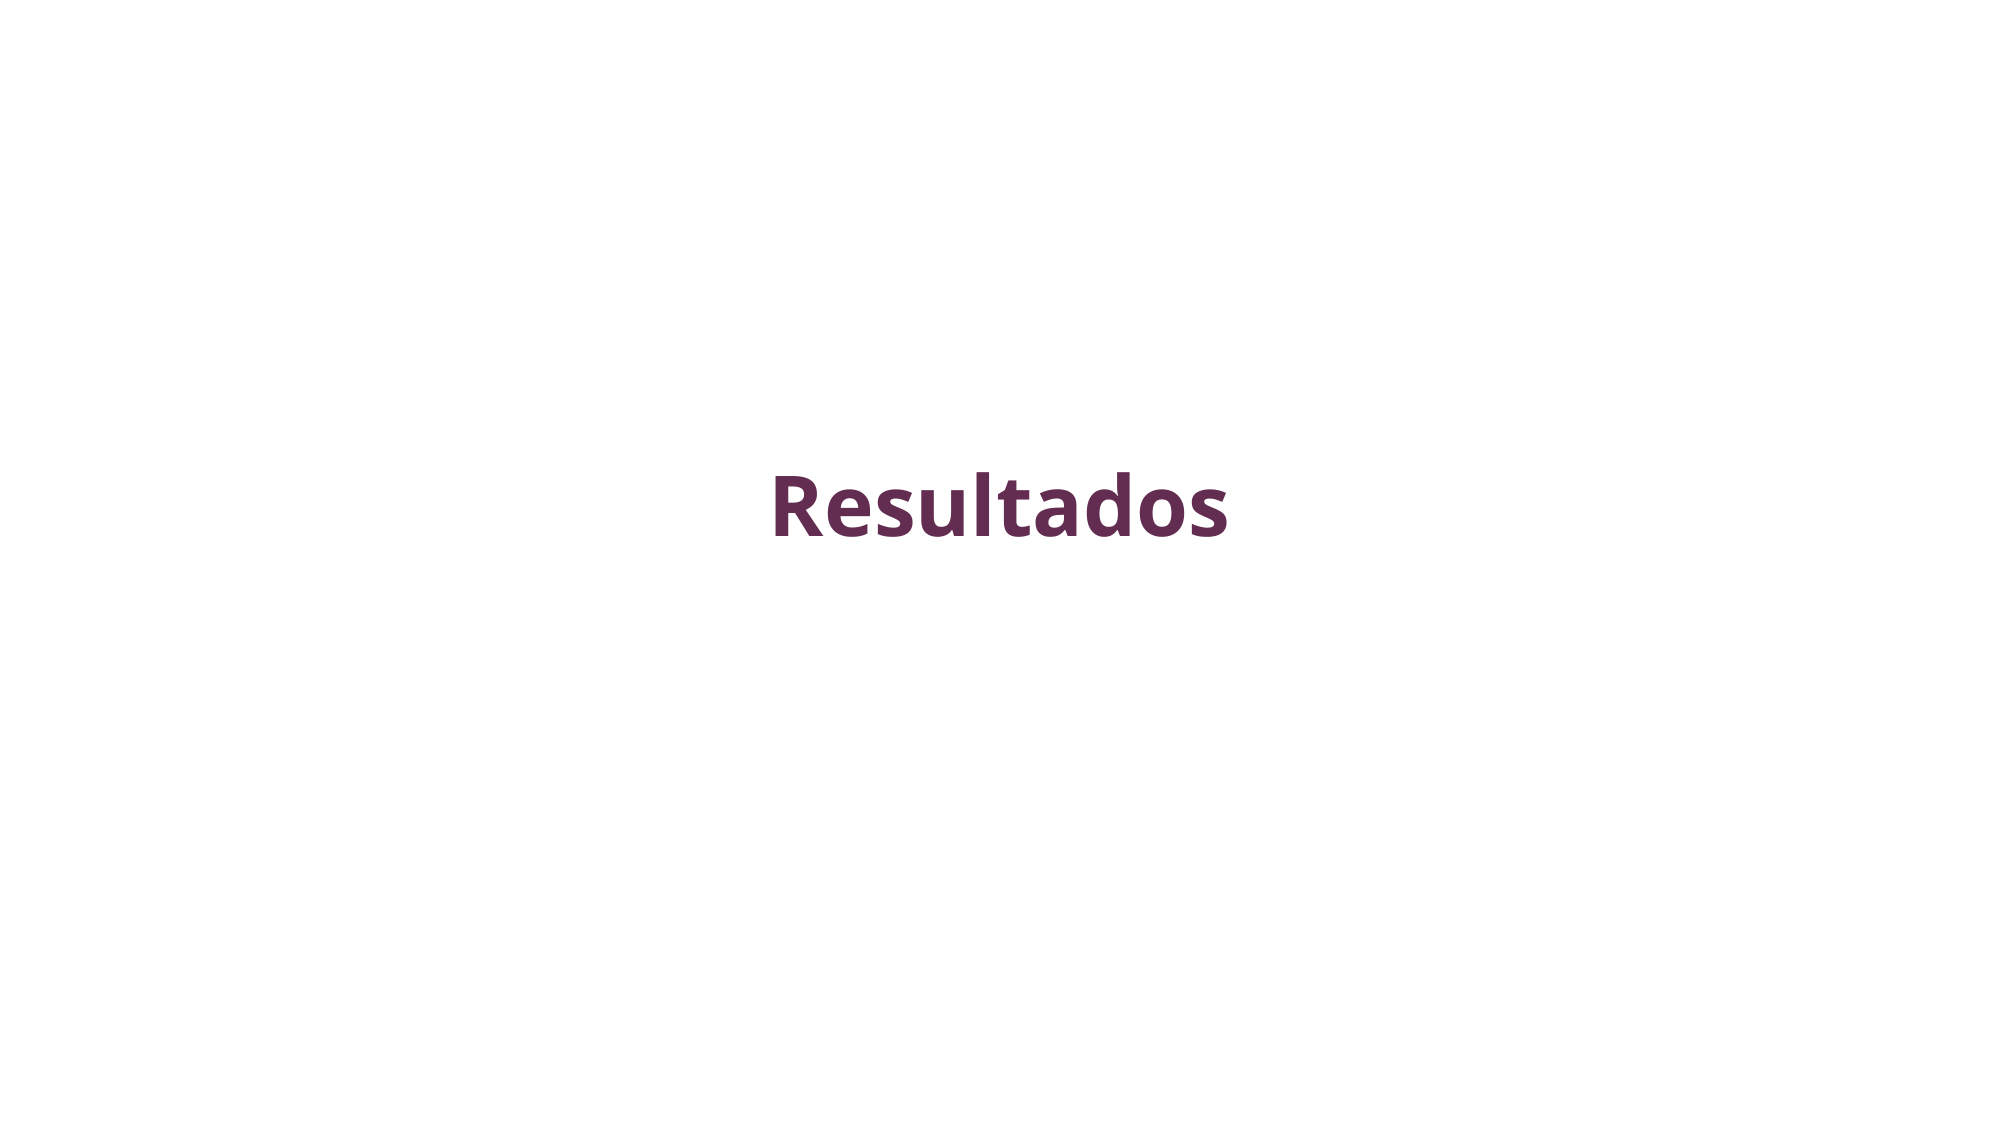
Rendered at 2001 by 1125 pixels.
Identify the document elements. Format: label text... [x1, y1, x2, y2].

list Resultados [133, 456, 1867, 563]
